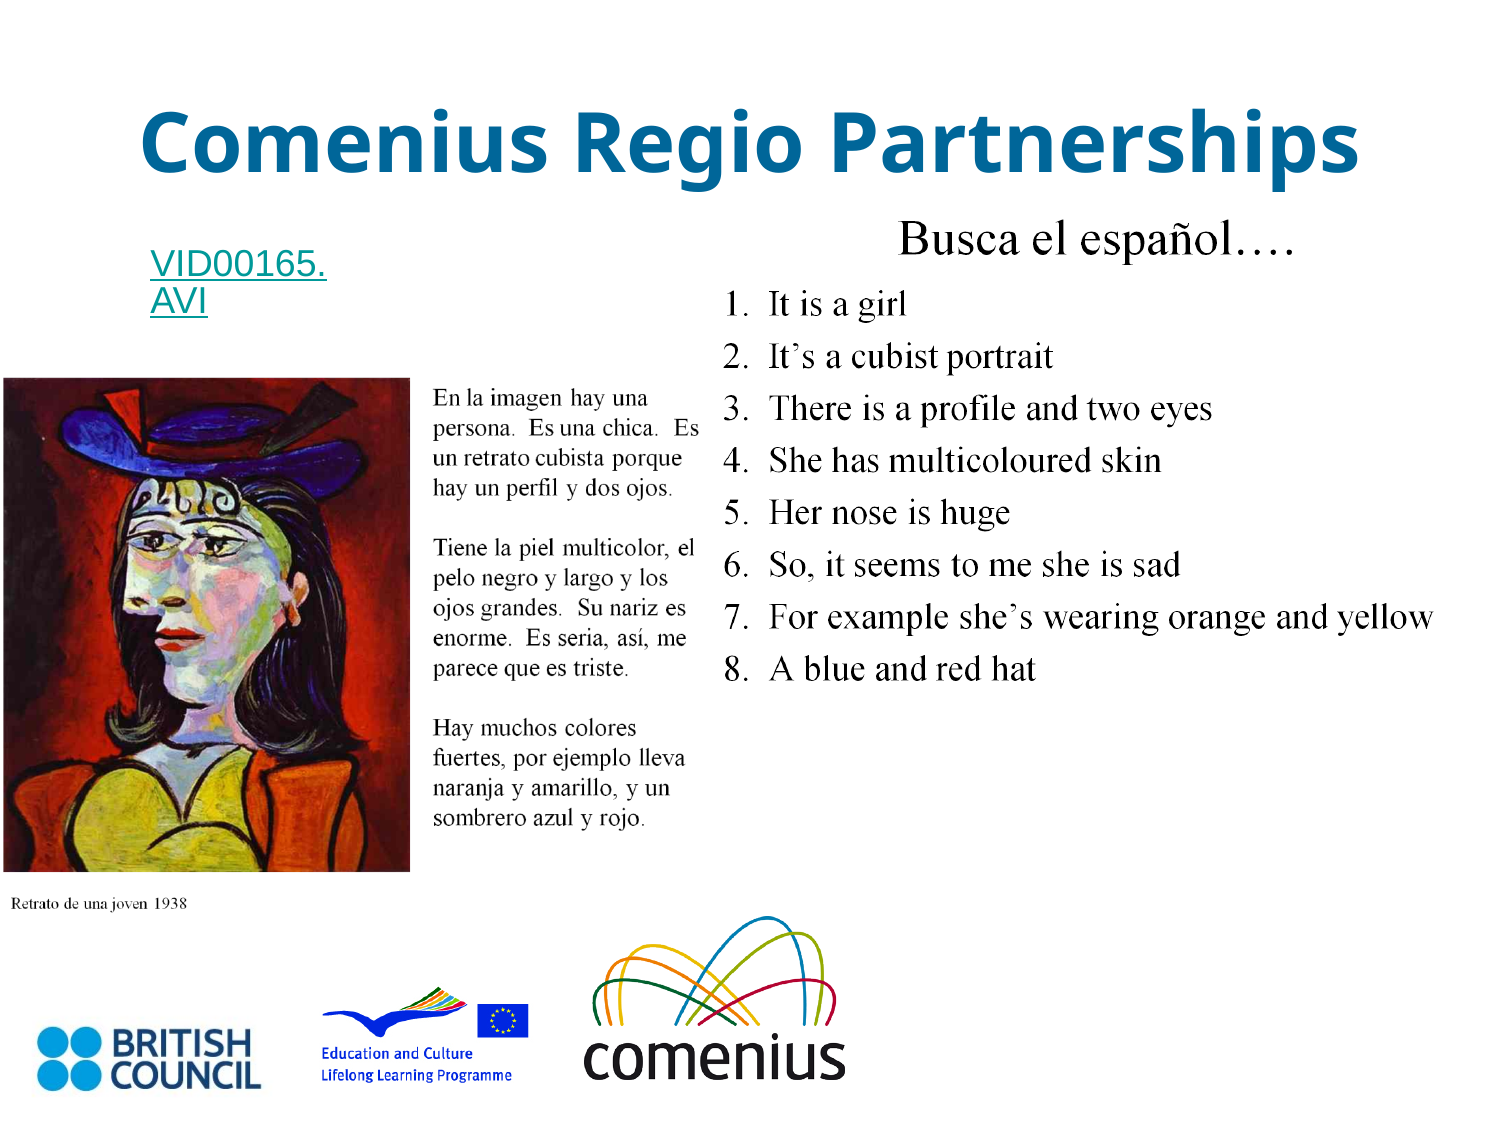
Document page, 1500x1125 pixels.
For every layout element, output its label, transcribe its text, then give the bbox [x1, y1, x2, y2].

picture [0, 184, 1468, 1125]
text_box VID00165.AVI [135, 231, 361, 292]
title Comenius Regio Partnerships [74, 44, 1426, 233]
